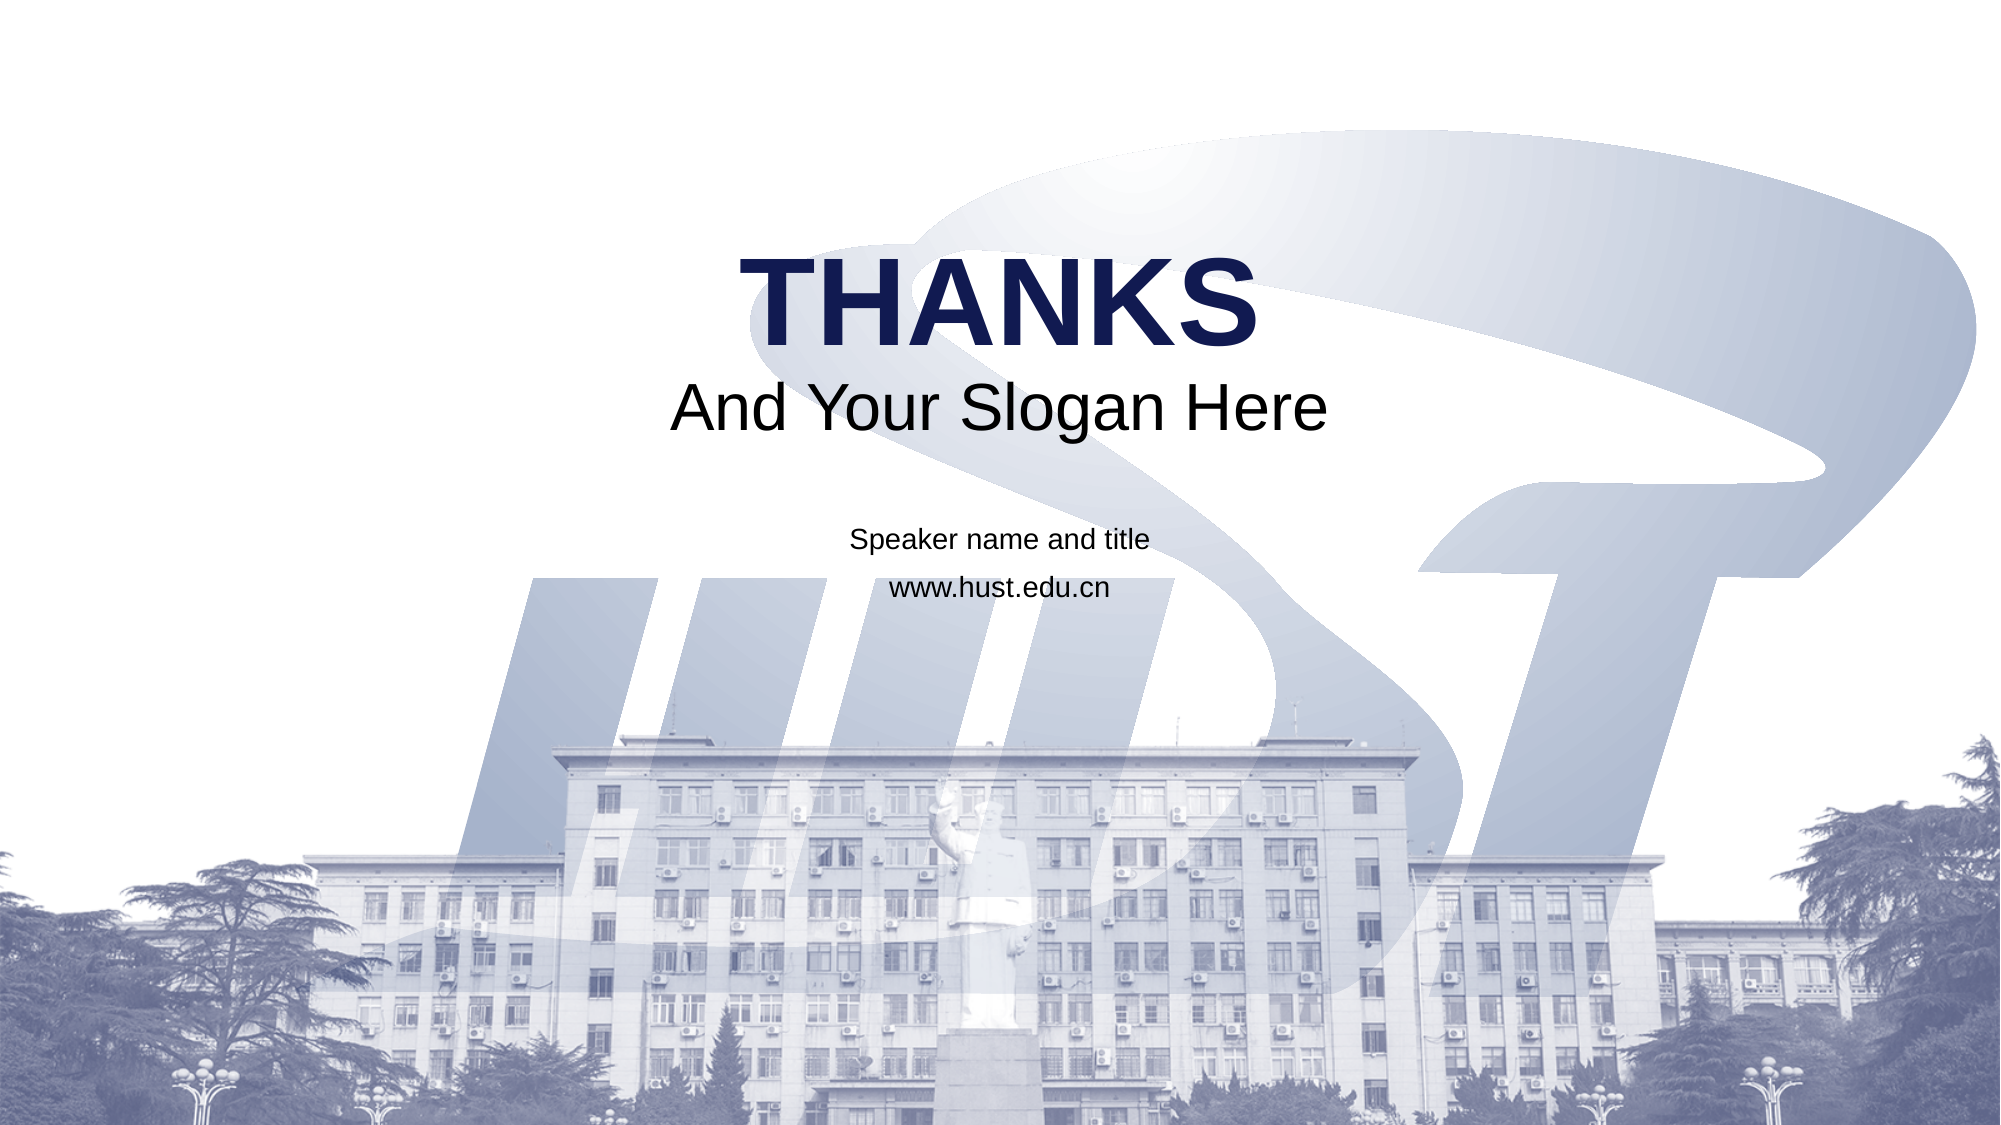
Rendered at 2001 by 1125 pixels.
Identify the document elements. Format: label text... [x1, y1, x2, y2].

list Speaker name and title [110, 515, 1890, 565]
title THANKS And Your Slogan Here [110, 186, 1890, 453]
list www.hust.edu.cn [110, 565, 1890, 616]
